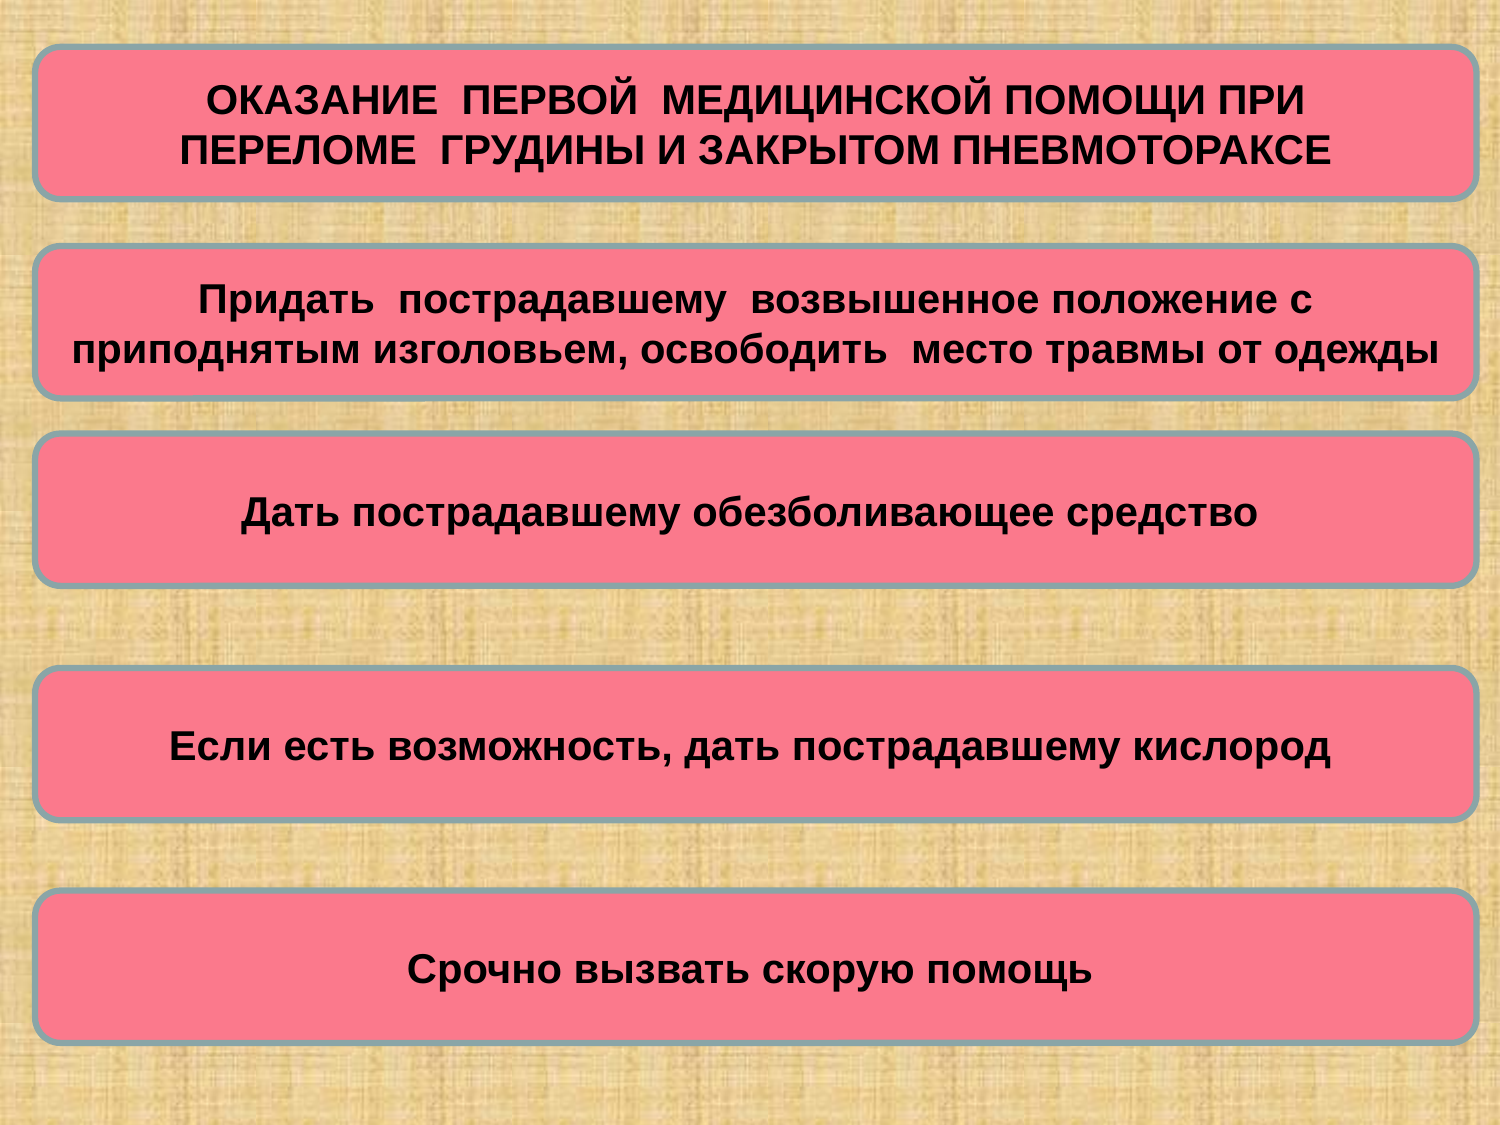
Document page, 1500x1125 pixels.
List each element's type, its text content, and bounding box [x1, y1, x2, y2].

text_box Придать пострадавшему возвышенное положение с приподнятым изголовьем, освободить место травмы от одежды [32, 243, 1479, 401]
text_box Срочно вызвать скорую помощь [32, 888, 1479, 1046]
picture [0, 0, 1500, 1125]
text_box ОКАЗАНИЕ ПЕРВОЙ МЕДИЦИНСКОЙ ПОМОЩИ ПРИ ПЕРЕЛОМЕ ГРУДИНЫ И ЗАКРЫТОМ ПНЕВМОТОРАКСЕ [32, 44, 1479, 202]
text_box Если есть возможность, дать пострадавшему кислород [32, 665, 1479, 823]
text_box Дать пострадавшему обезболивающее средство [32, 431, 1479, 588]
